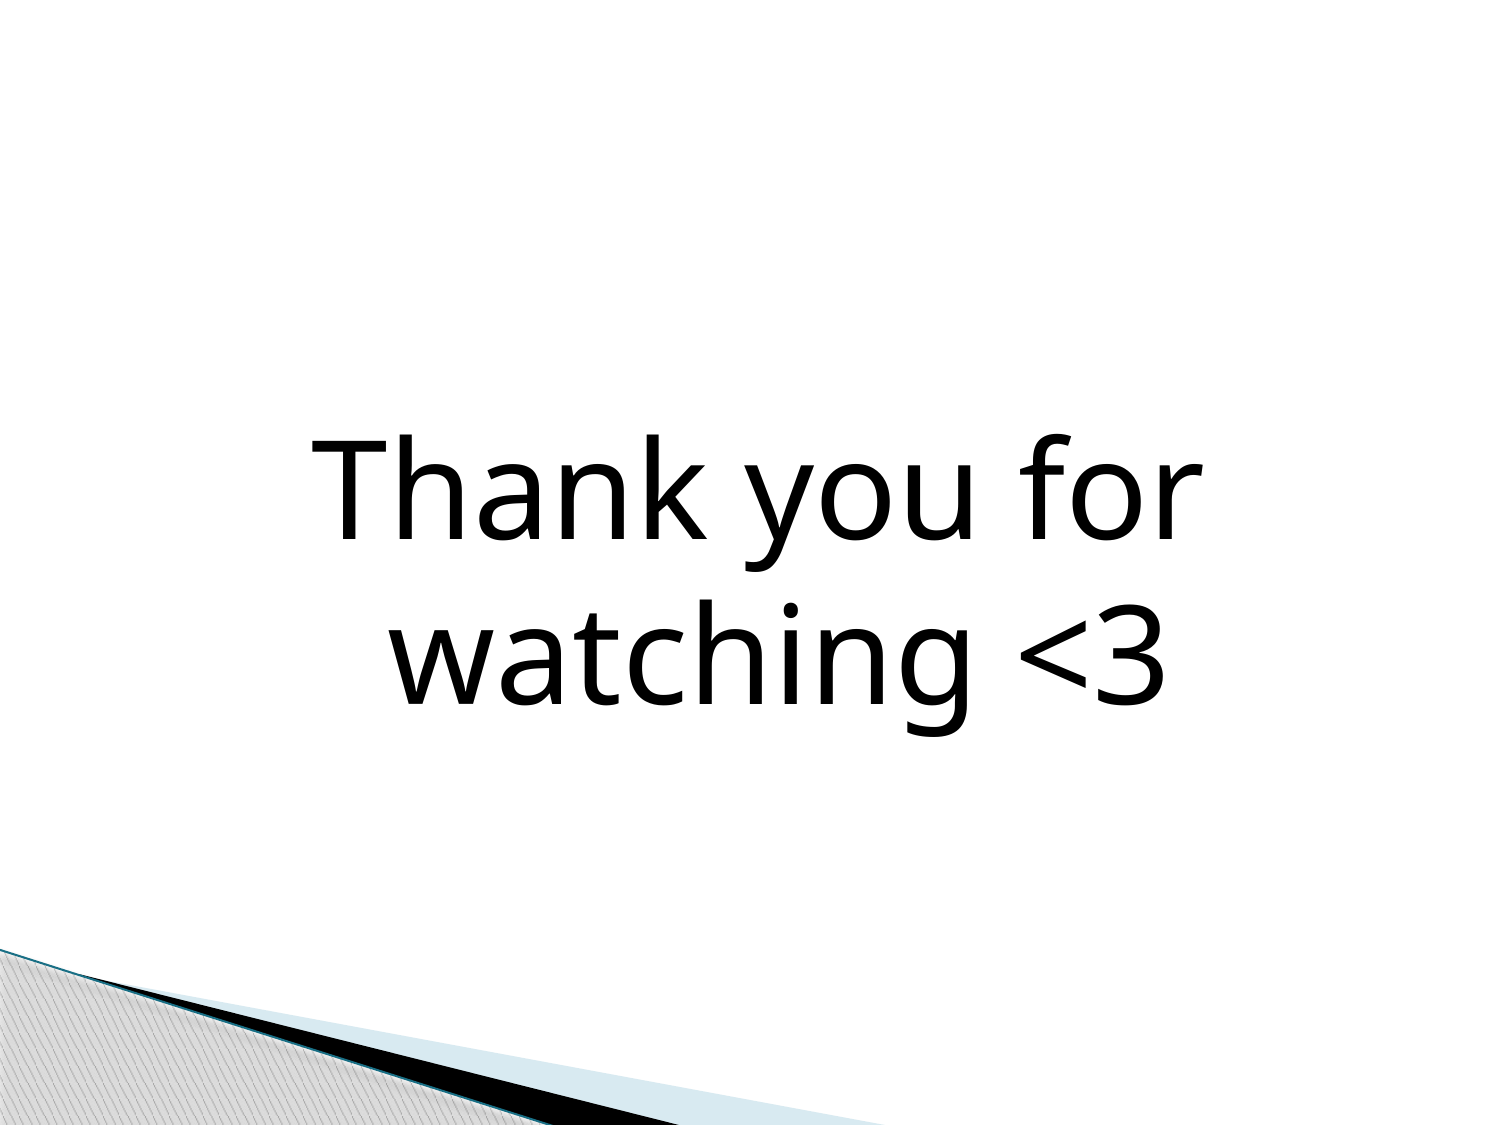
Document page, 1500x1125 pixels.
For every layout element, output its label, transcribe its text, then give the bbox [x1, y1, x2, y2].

list Thank you for watching <3 [75, 243, 1425, 986]
